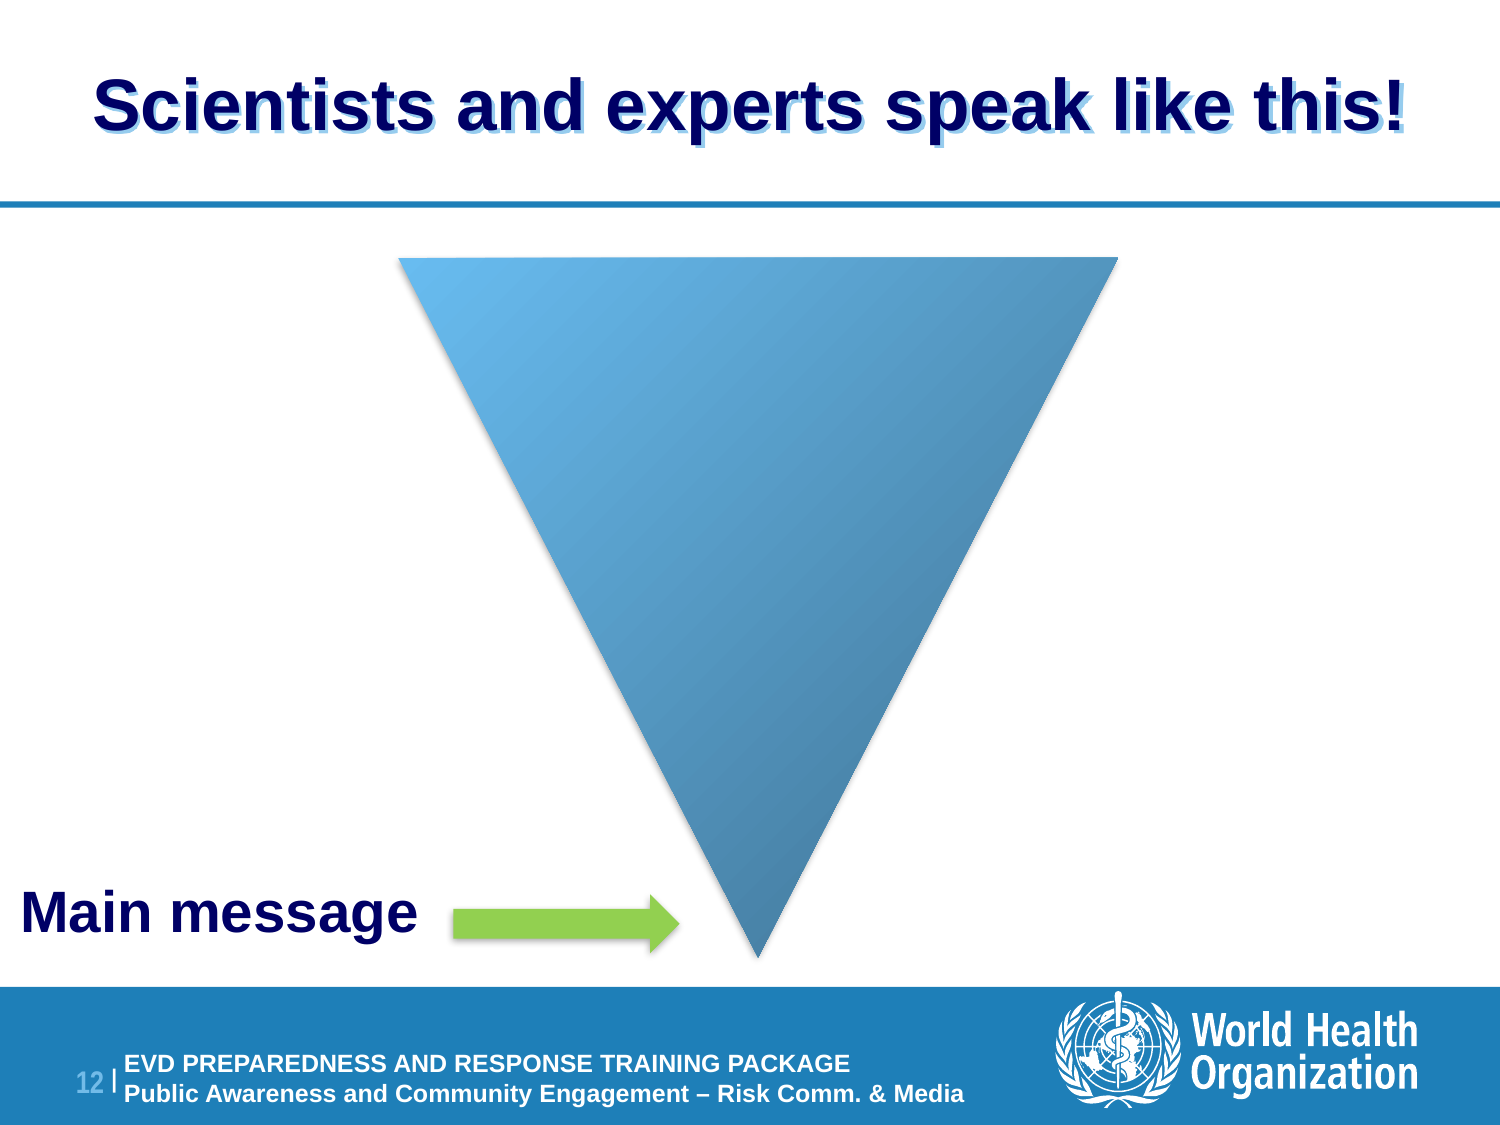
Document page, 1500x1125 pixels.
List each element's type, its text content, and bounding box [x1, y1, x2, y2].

title Scientists and experts speak like this! [0, 0, 1500, 204]
text_box Main message [0, 867, 433, 951]
text_box [453, 894, 680, 954]
text_box [398, 257, 1119, 958]
